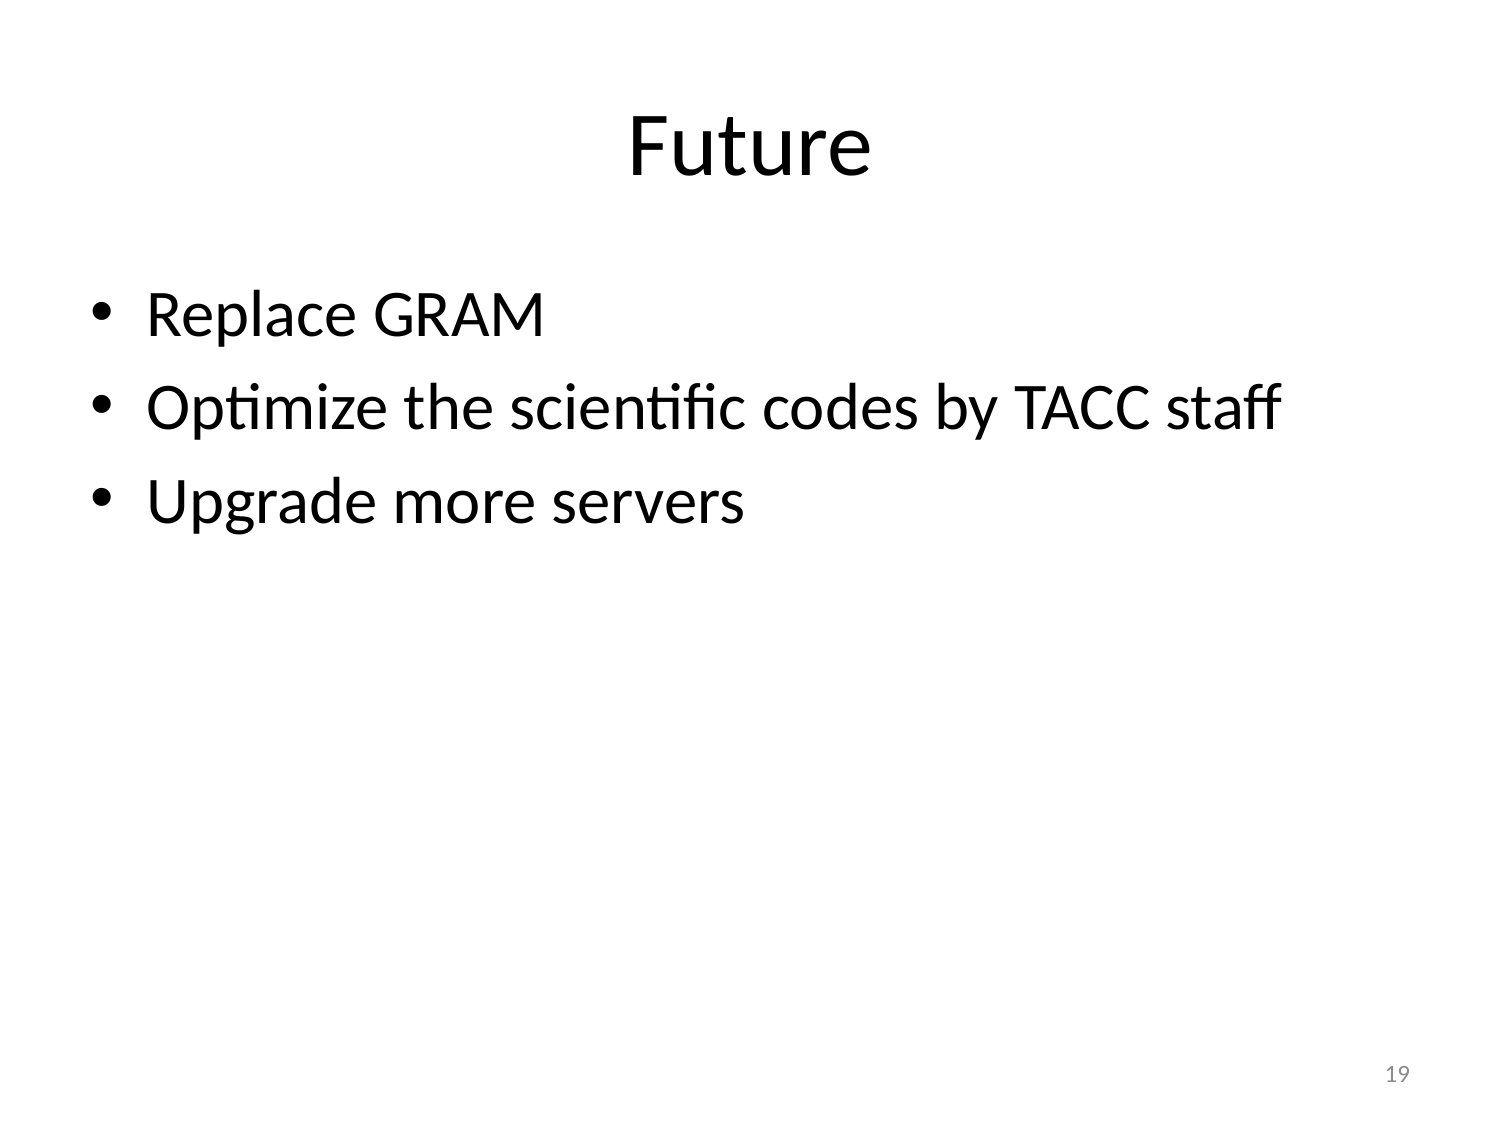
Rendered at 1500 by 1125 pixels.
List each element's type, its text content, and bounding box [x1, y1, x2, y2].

slide_number 19 [1074, 1042, 1425, 1103]
list Replace GRAM Optimize the scientific codes by TACC staff Upgrade more servers [75, 262, 1425, 1005]
title Future [75, 45, 1425, 233]
